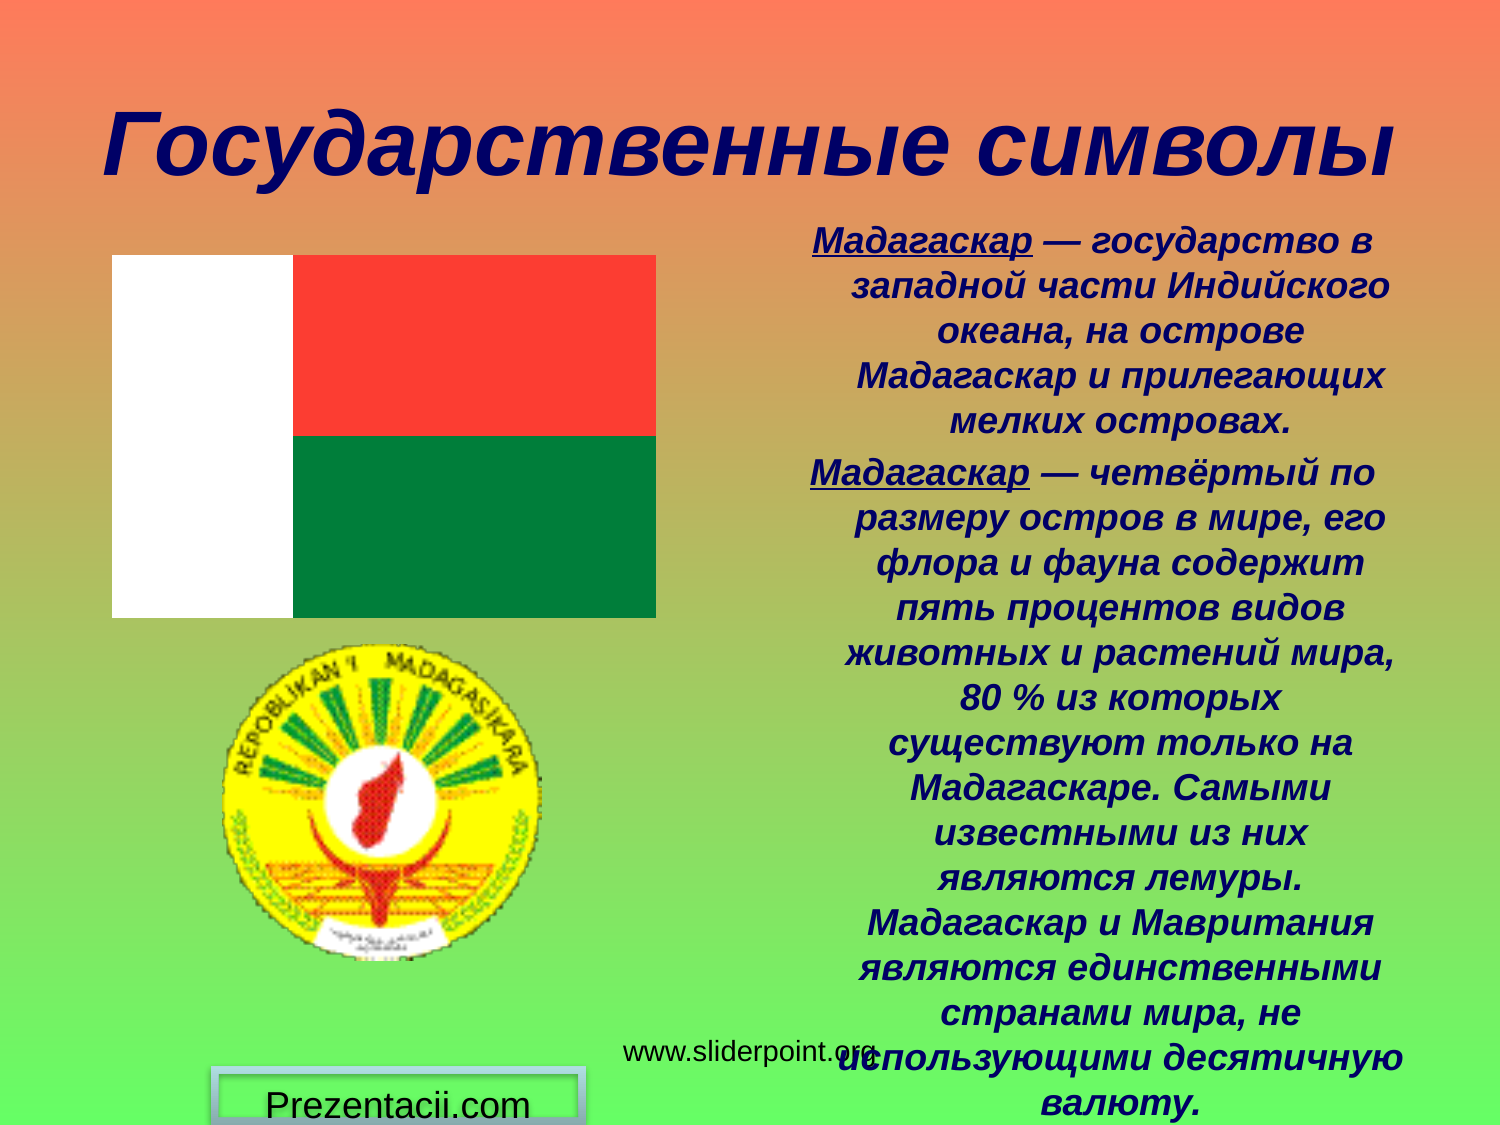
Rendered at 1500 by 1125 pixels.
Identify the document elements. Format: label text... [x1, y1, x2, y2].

text_box Prezentacii.com [210, 1066, 586, 1125]
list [222, 644, 542, 961]
list Мадагаскар — государство в западной части Индийского океана, на острове Мадагаскар и прилегающих мелких островах. Мадагаскар — четвёртый по размеру остров в мире, его флора и фауна содержит пять процентов видов животных и растений мира, 80 % из которых существуют только на Мадагаскаре. Самыми известными из них являются лемуры. Мадагаскар и Мавритания являются единственными странами мира, не использующими десятичную валюту. [761, 207, 1425, 1095]
footer www.sliderpoint.org [512, 1024, 988, 1103]
title Государственные символы [74, 44, 1426, 233]
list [111, 255, 656, 618]
